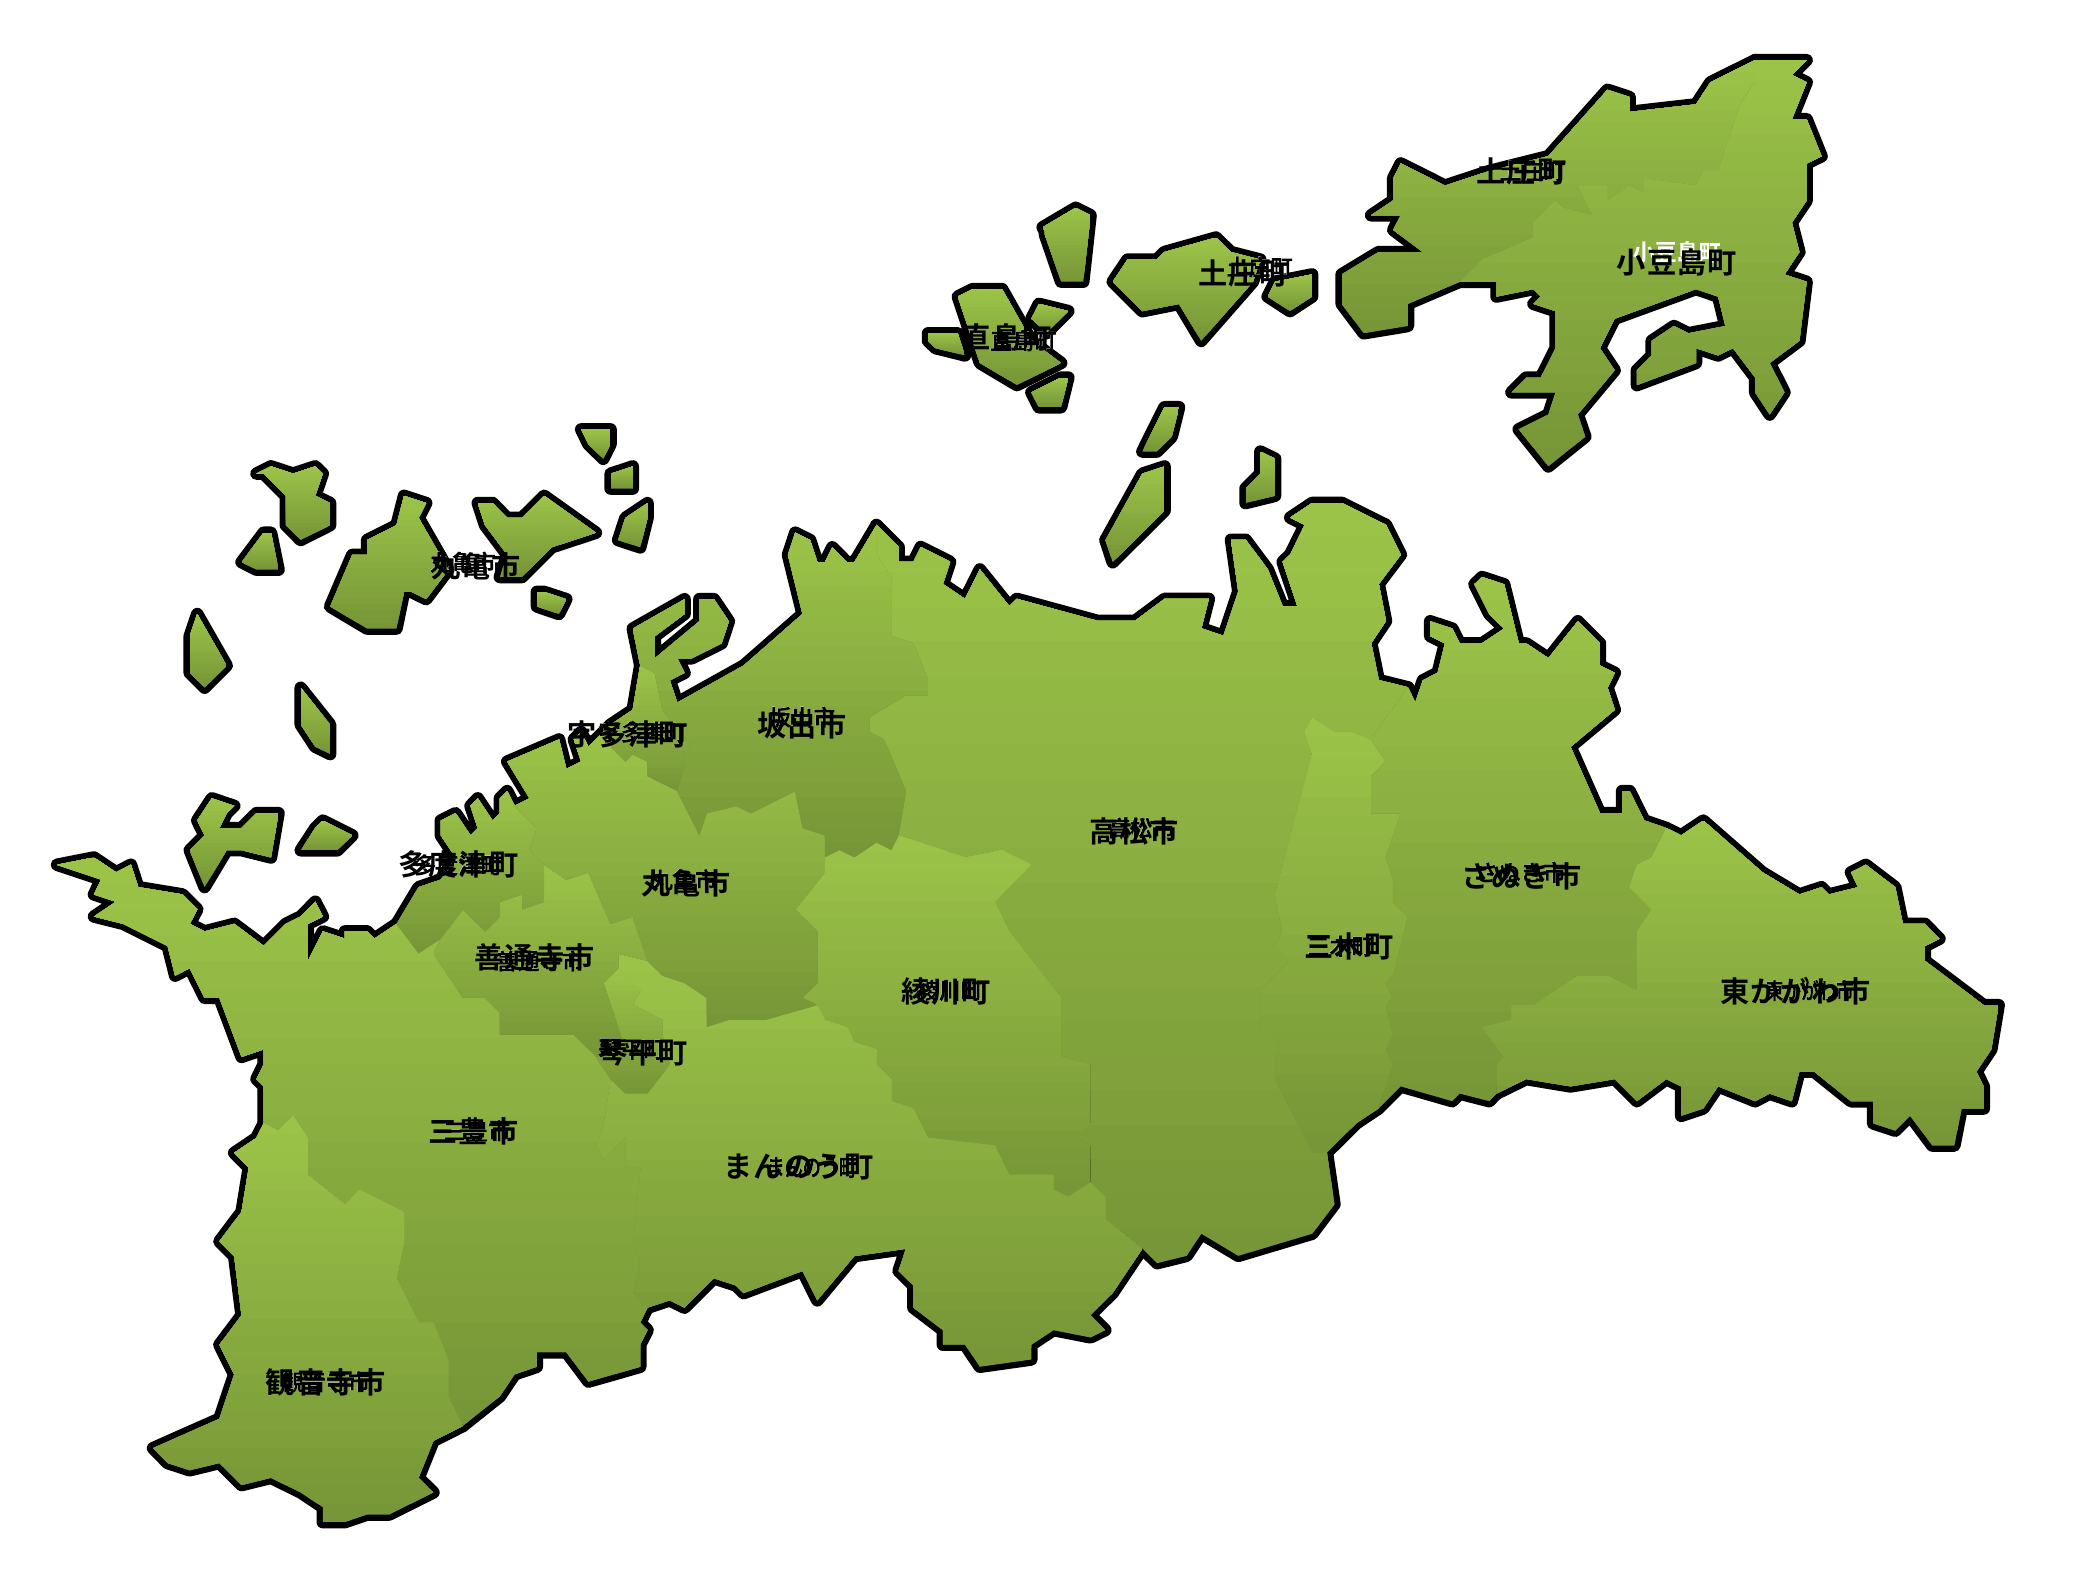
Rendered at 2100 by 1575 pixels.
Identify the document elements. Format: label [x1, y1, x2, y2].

text_box [56, 59, 1999, 1523]
text_box [249, 145, 1888, 1408]
